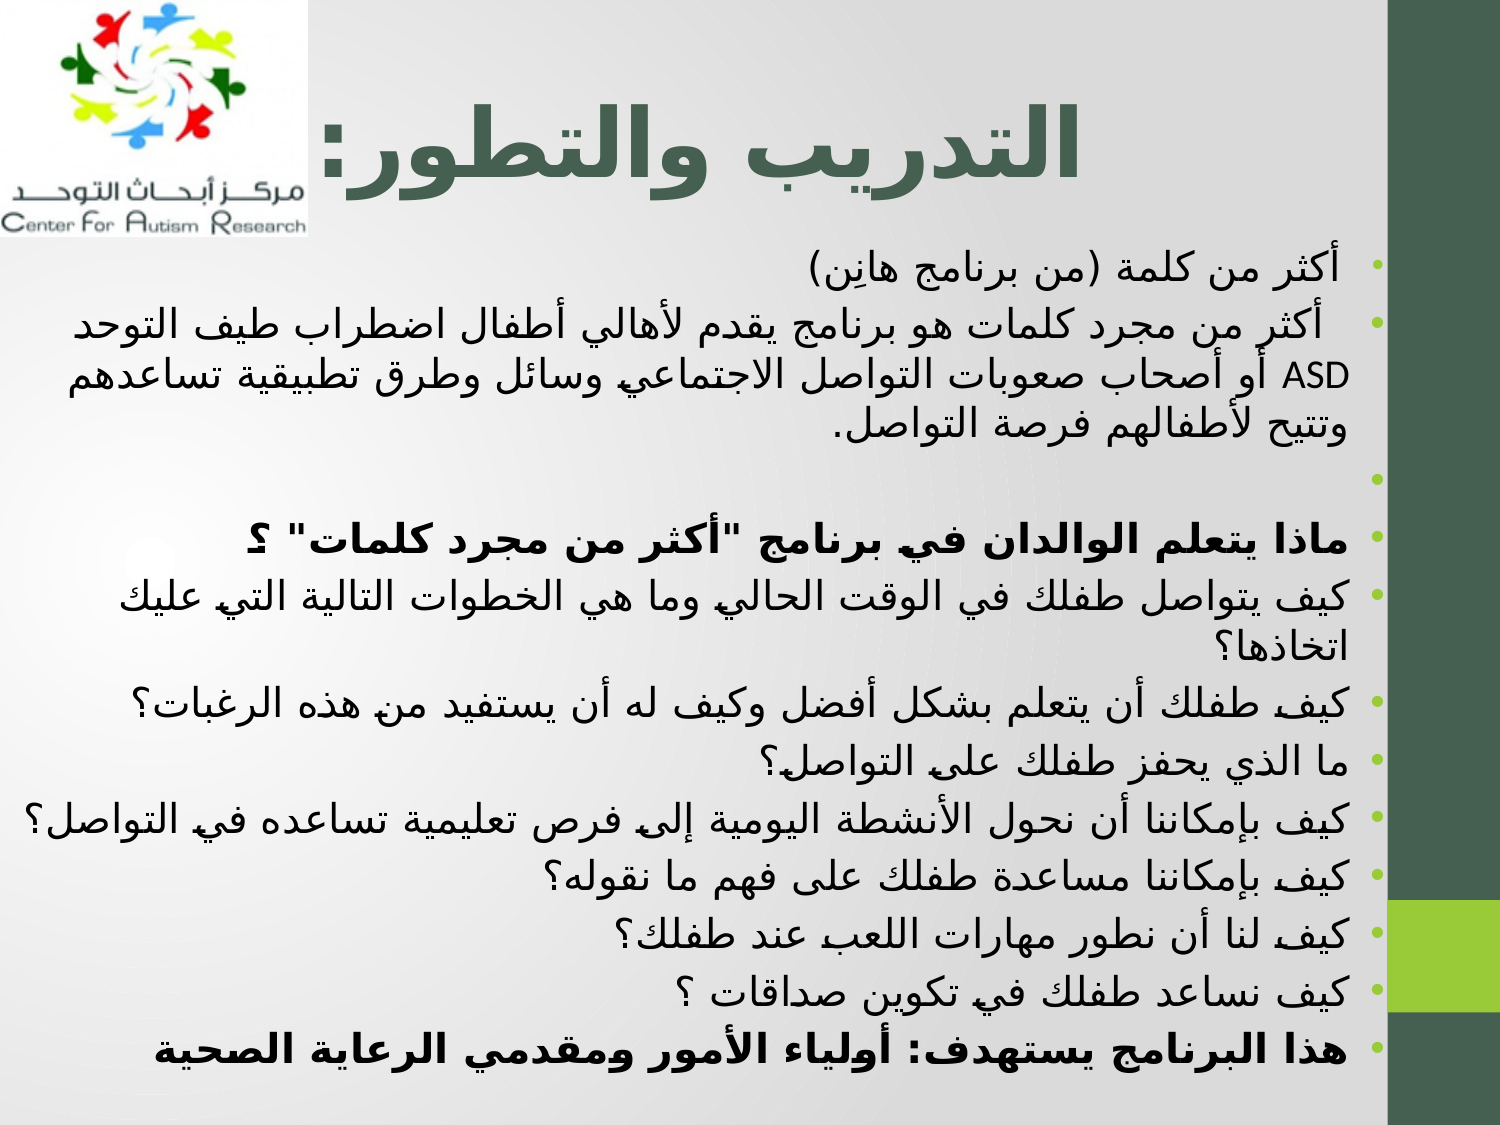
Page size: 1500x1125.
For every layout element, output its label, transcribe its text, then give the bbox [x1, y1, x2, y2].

title التدريب والتطور: [319, 45, 1325, 233]
picture [0, 0, 308, 237]
list أكثر من كلمة (من برنامج هانِن) أكثر من مجرد كلمات هو برنامج يقدم لأهالي أطفال اضطراب طيف التوحد ASD أو أصحاب صعوبات التواصل الاجتماعي وسائل وطرق تطبيقية تساعدهم وتتيح لأطفالهم فرصة التواصل. ماذا يتعلم الوالدان في برنامج "أكثر من مجرد كلمات" ؟ كيف يتواصل طفلك في الوقت الحالي وما هي الخطوات التالية التي عليك اتخاذها؟ كيف طفلك أن يتعلم بشكل أفضل وكيف له أن يستفيد من هذه الرغبات؟ ما الذي يحفز طفلك على التواصل؟ كيف بإمكاننا أن نحول الأنشطة اليومية إلى فرص تعليمية تساعده في التواصل؟ كيف بإمكاننا مساعدة طفلك على فهم ما نقوله؟ كيف لنا أن نطور مهارات اللعب عند طفلك؟ كيف نساعد طفلك في تكوين صداقات ؟ هذا البرنامج يستهدف: أولياء الأمور ومقدمي الرعاية الصحية [0, 232, 1412, 1125]
